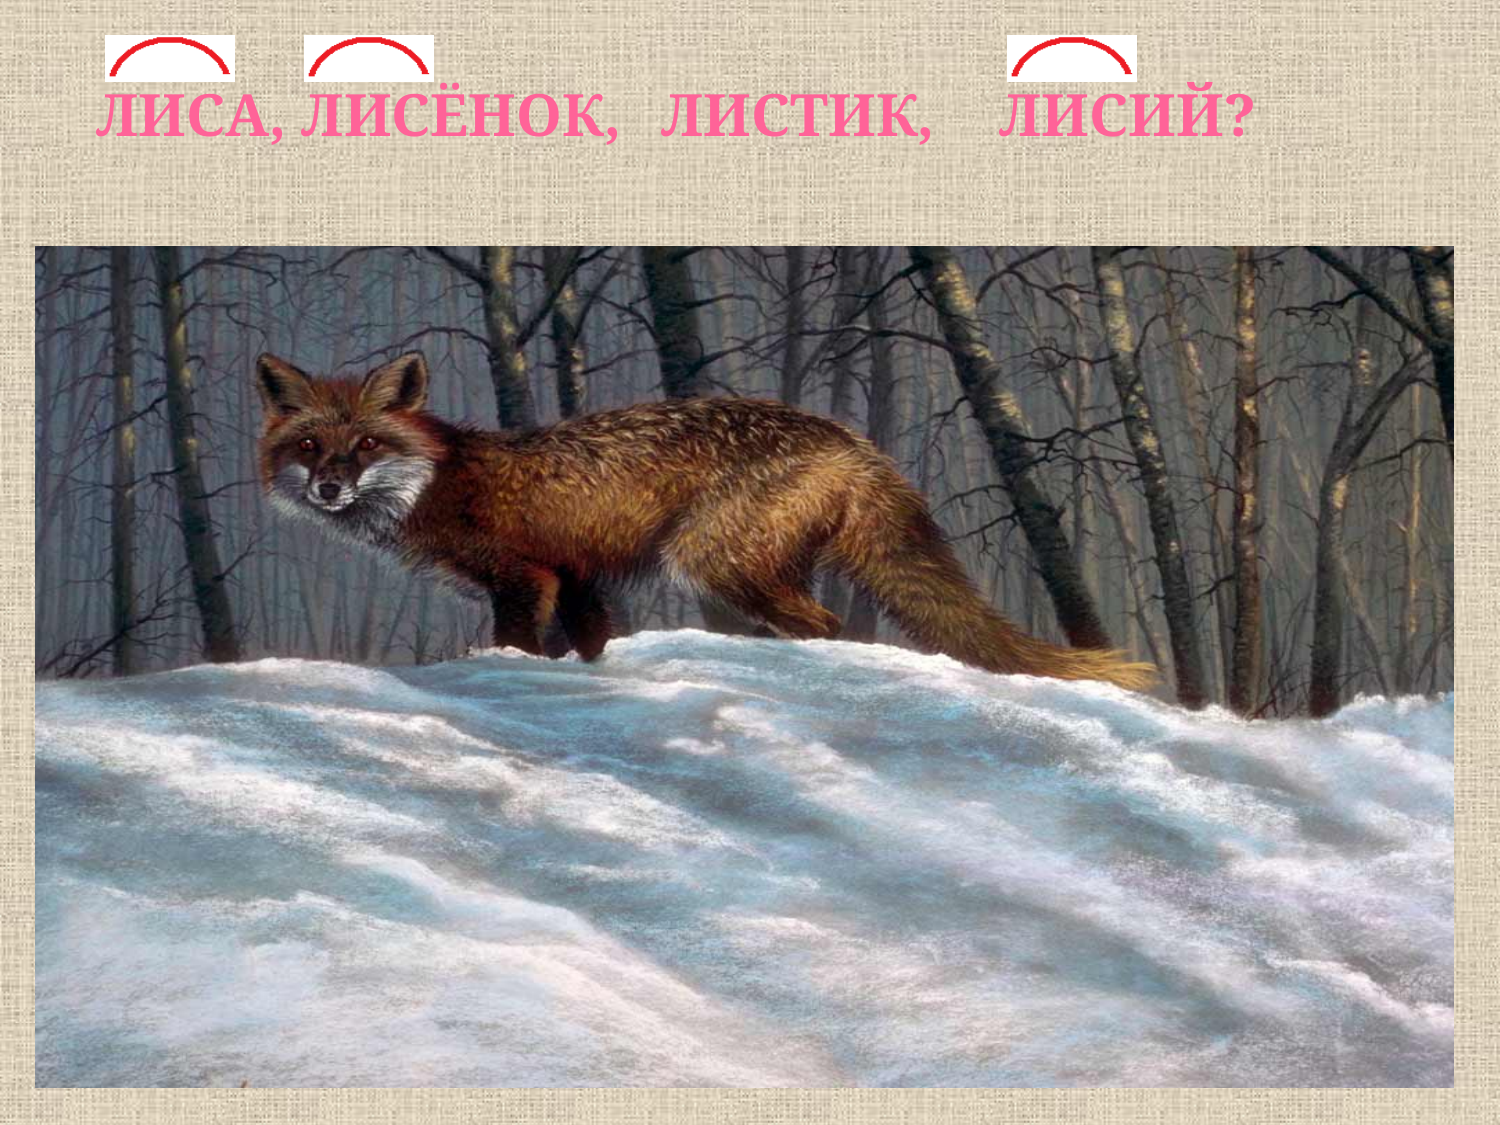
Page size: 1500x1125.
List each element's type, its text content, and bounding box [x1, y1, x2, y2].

text_box Лиса, лисёнок, [81, 70, 637, 156]
text_box Листик, [646, 70, 951, 156]
title [74, 25, 1425, 213]
picture [0, 0, 1500, 1125]
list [38, 248, 1451, 1086]
text_box Лисий? [984, 70, 1272, 156]
